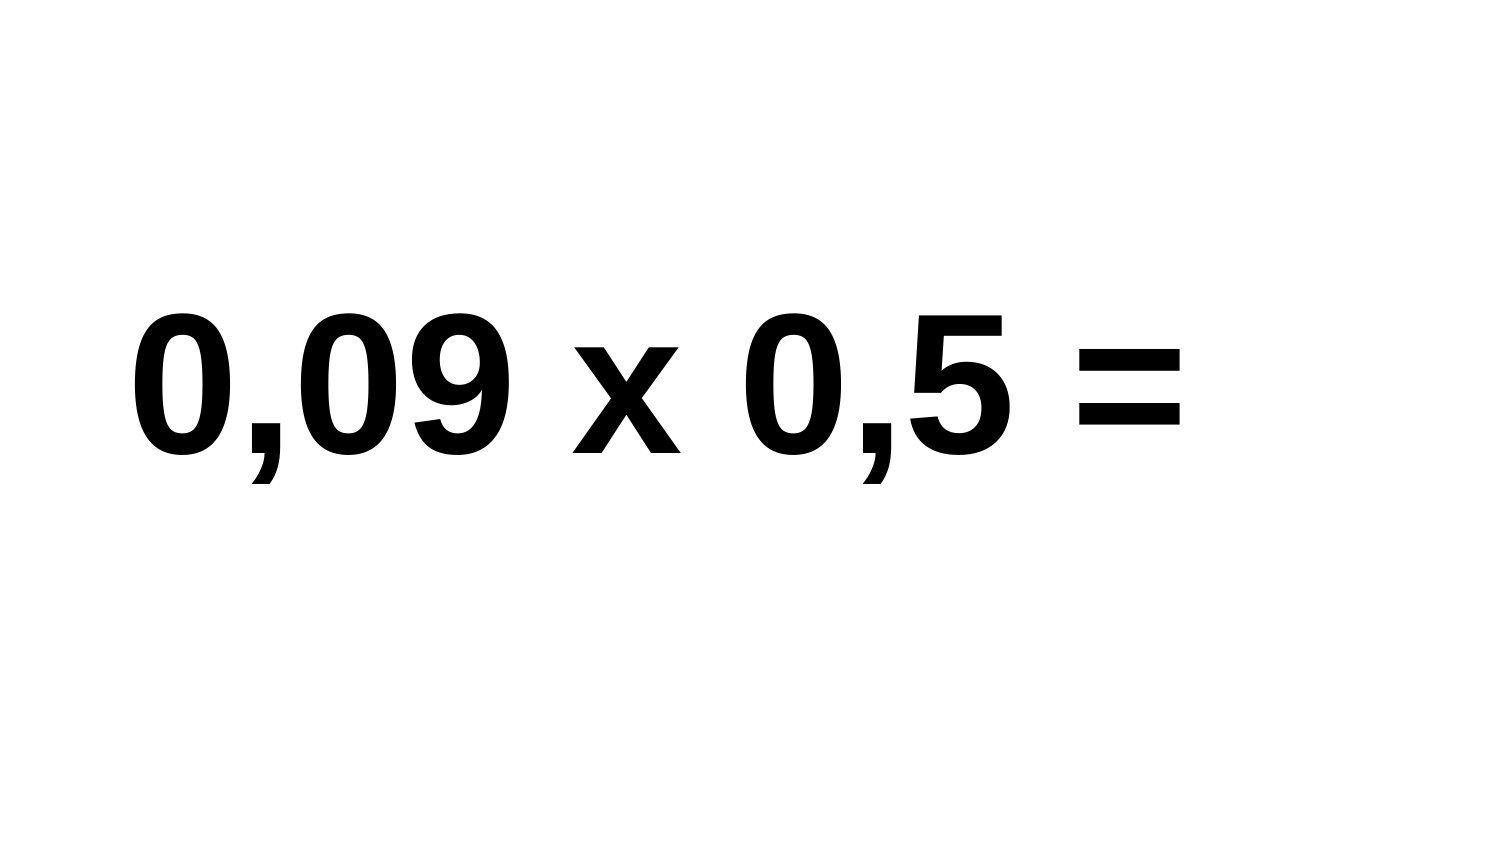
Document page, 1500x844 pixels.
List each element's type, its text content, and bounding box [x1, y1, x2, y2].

text_box 0,09 x 0,5 = [112, 318, 1388, 509]
